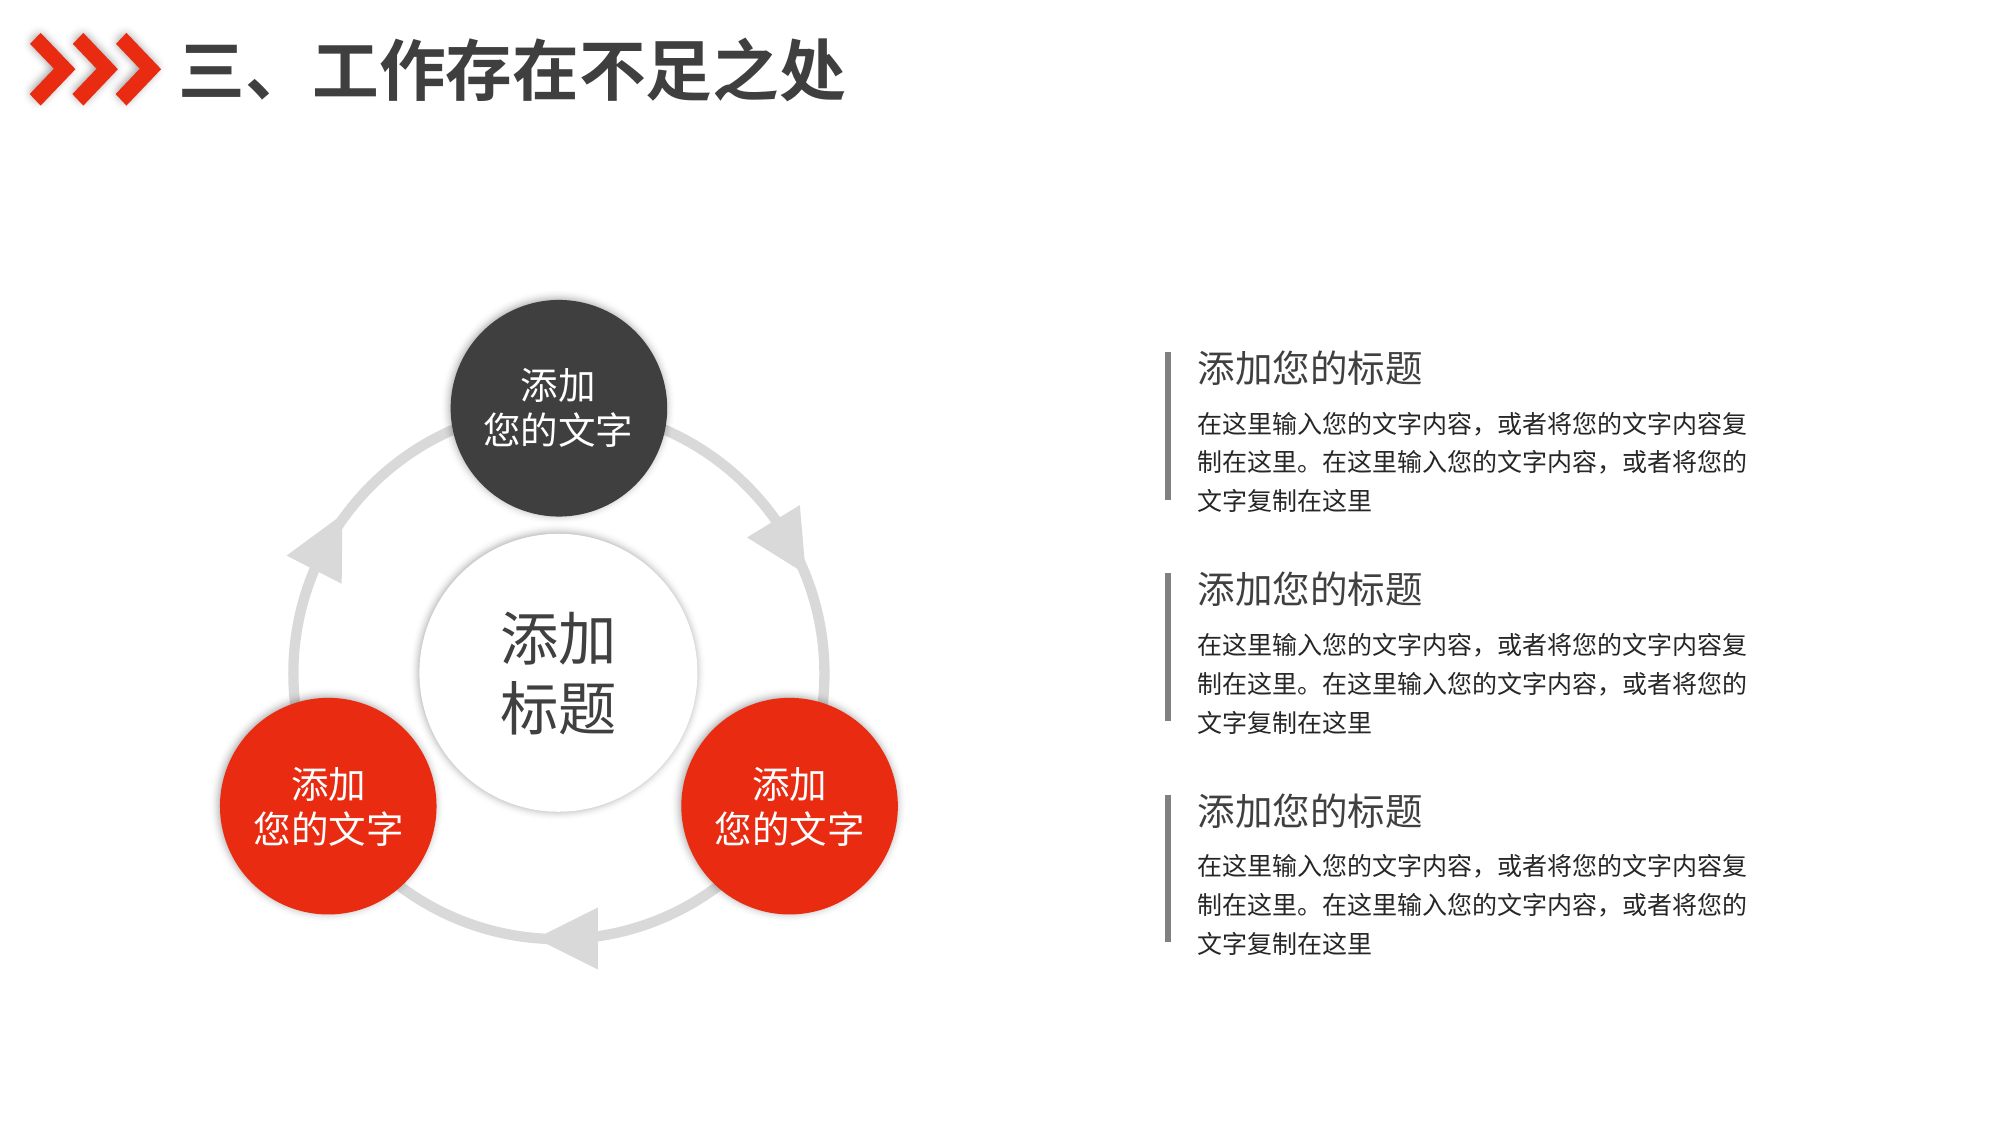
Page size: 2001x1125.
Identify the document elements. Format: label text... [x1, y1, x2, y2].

text_box 添加 您的文字 [224, 753, 288, 859]
text_box [219, 777, 224, 836]
text_box [830, 705, 884, 753]
text_box 添加您的标题 [1182, 558, 1684, 619]
text_box [830, 858, 885, 907]
text_box 在这里输入您的文字内容，或者将您的文字内容复制在这里。在这里输入您的文字内容，或者将您的文字复制在这里 [1182, 391, 1786, 524]
text_box [115, 32, 162, 106]
text_box [233, 705, 288, 753]
text_box 三、工作存在不足之处 [164, 21, 862, 117]
text_box [29, 32, 76, 106]
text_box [288, 402, 830, 970]
text_box 在这里输入您的文字内容，或者将您的文字内容复制在这里。在这里输入您的文字内容，或者将您的文字复制在这里 [1182, 834, 1786, 966]
text_box [72, 32, 118, 106]
text_box [449, 381, 453, 402]
text_box [464, 298, 654, 354]
text_box 在这里输入您的文字内容，或者将您的文字内容复制在这里。在这里输入您的文字内容，或者将您的文字复制在这里 [1182, 612, 1786, 745]
text_box [664, 378, 669, 402]
text_box 添加您的标题 [1182, 337, 1684, 398]
text_box 添加 您的文字 [830, 753, 895, 858]
text_box 添加您的标题 [1182, 780, 1684, 840]
text_box 添加 您的文字 [453, 354, 664, 402]
text_box [233, 859, 288, 907]
